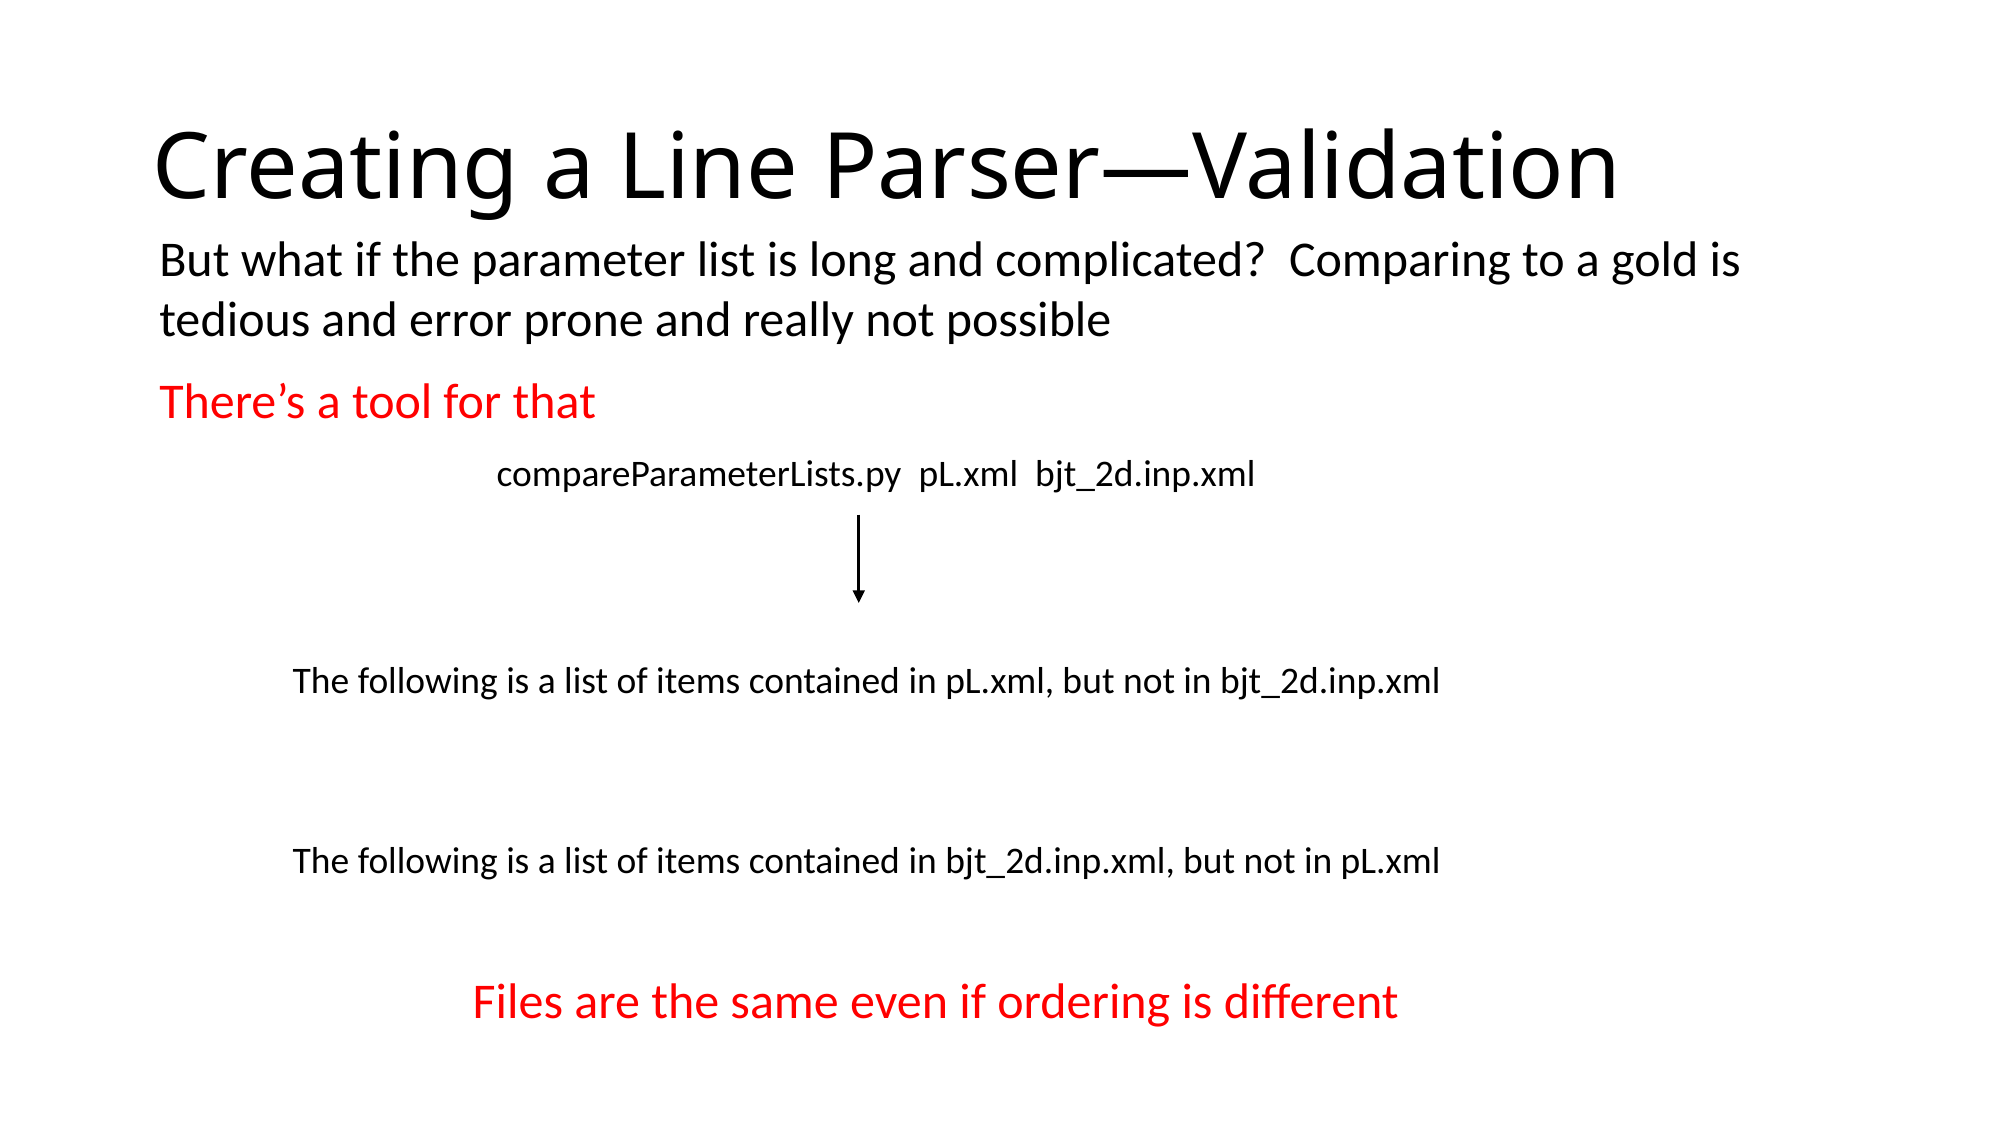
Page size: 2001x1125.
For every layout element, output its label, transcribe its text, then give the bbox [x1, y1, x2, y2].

text_box Files are the same even if ordering is different [458, 960, 1415, 1036]
text_box The following is a list of items contained in pL.xml, but not in bjt_2d.inp.xml The following is a list of items contained in bjt_2d.inp.xml, but not in pL.xml [277, 648, 1934, 889]
text_box There’s a tool for that [144, 360, 1917, 436]
text_box But what if the parameter list is long and complicated? Comparing to a gold is tedious and error prone and really not possible [144, 219, 1917, 354]
text_box compareParameterLists.py pL.xml bjt_2d.inp.xml [481, 441, 1272, 502]
title Creating a Line Parser—Validation [137, 59, 1863, 278]
